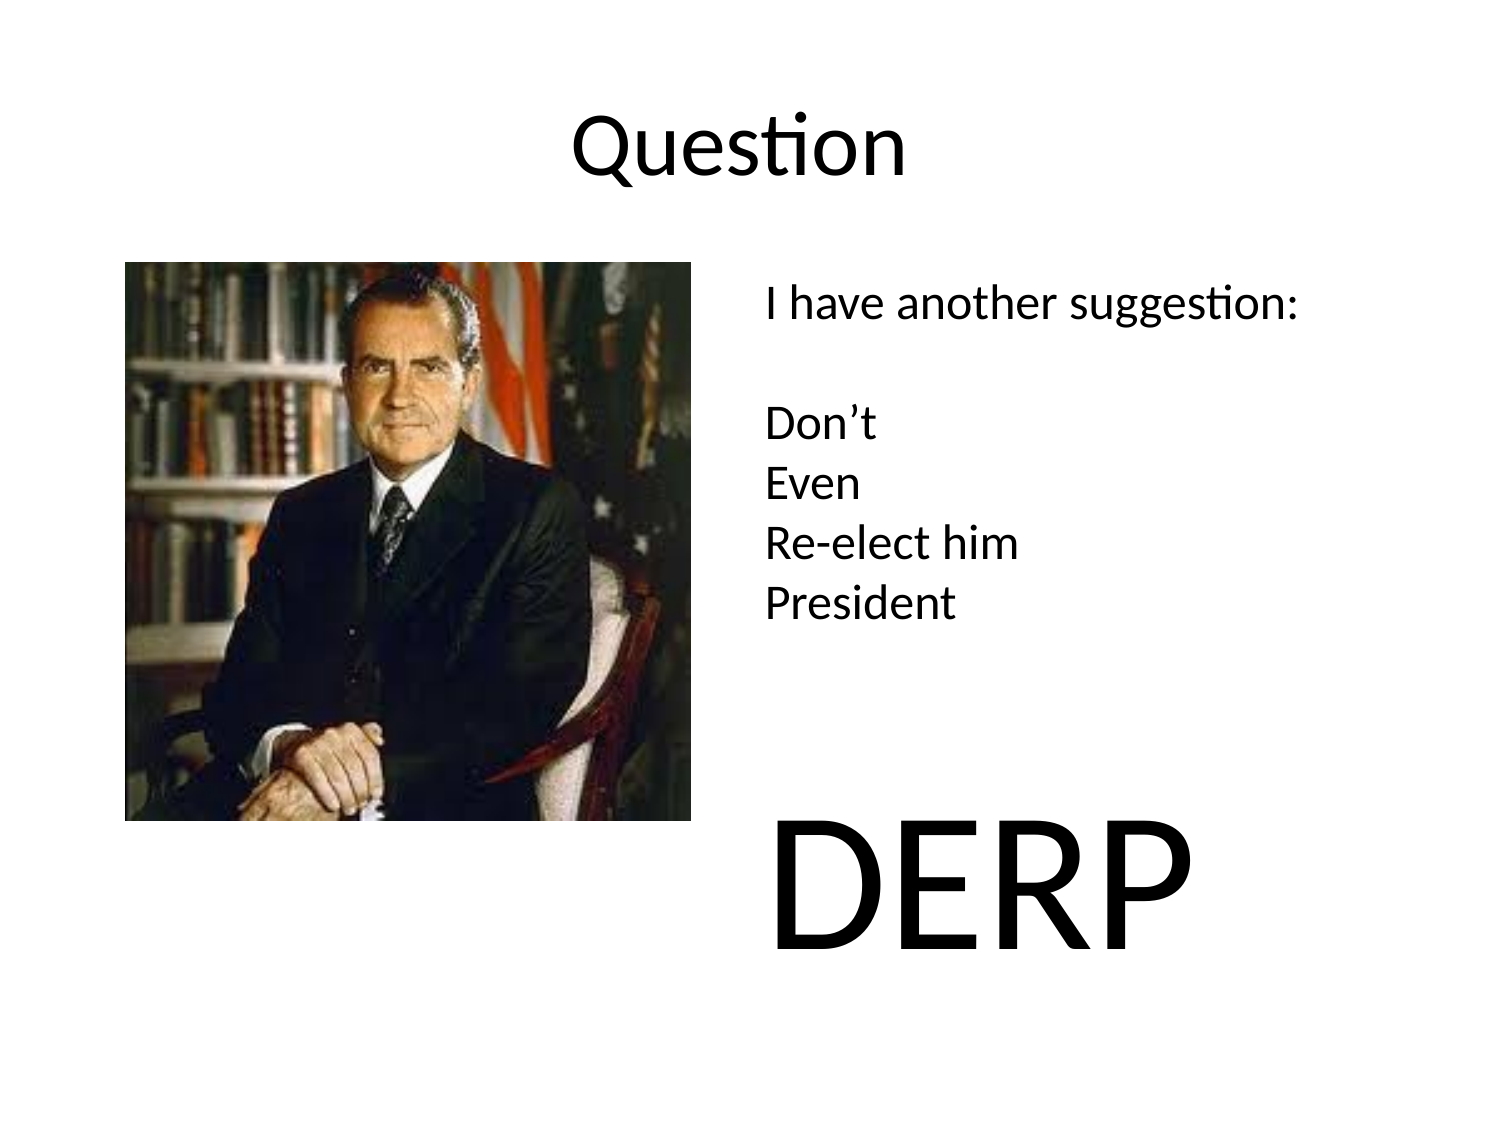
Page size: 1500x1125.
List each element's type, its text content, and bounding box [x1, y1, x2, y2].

text_box I have another suggestion: Don’t Even Re-elect him President DERP [749, 262, 1413, 998]
title Question [75, 45, 1425, 233]
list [124, 262, 691, 821]
